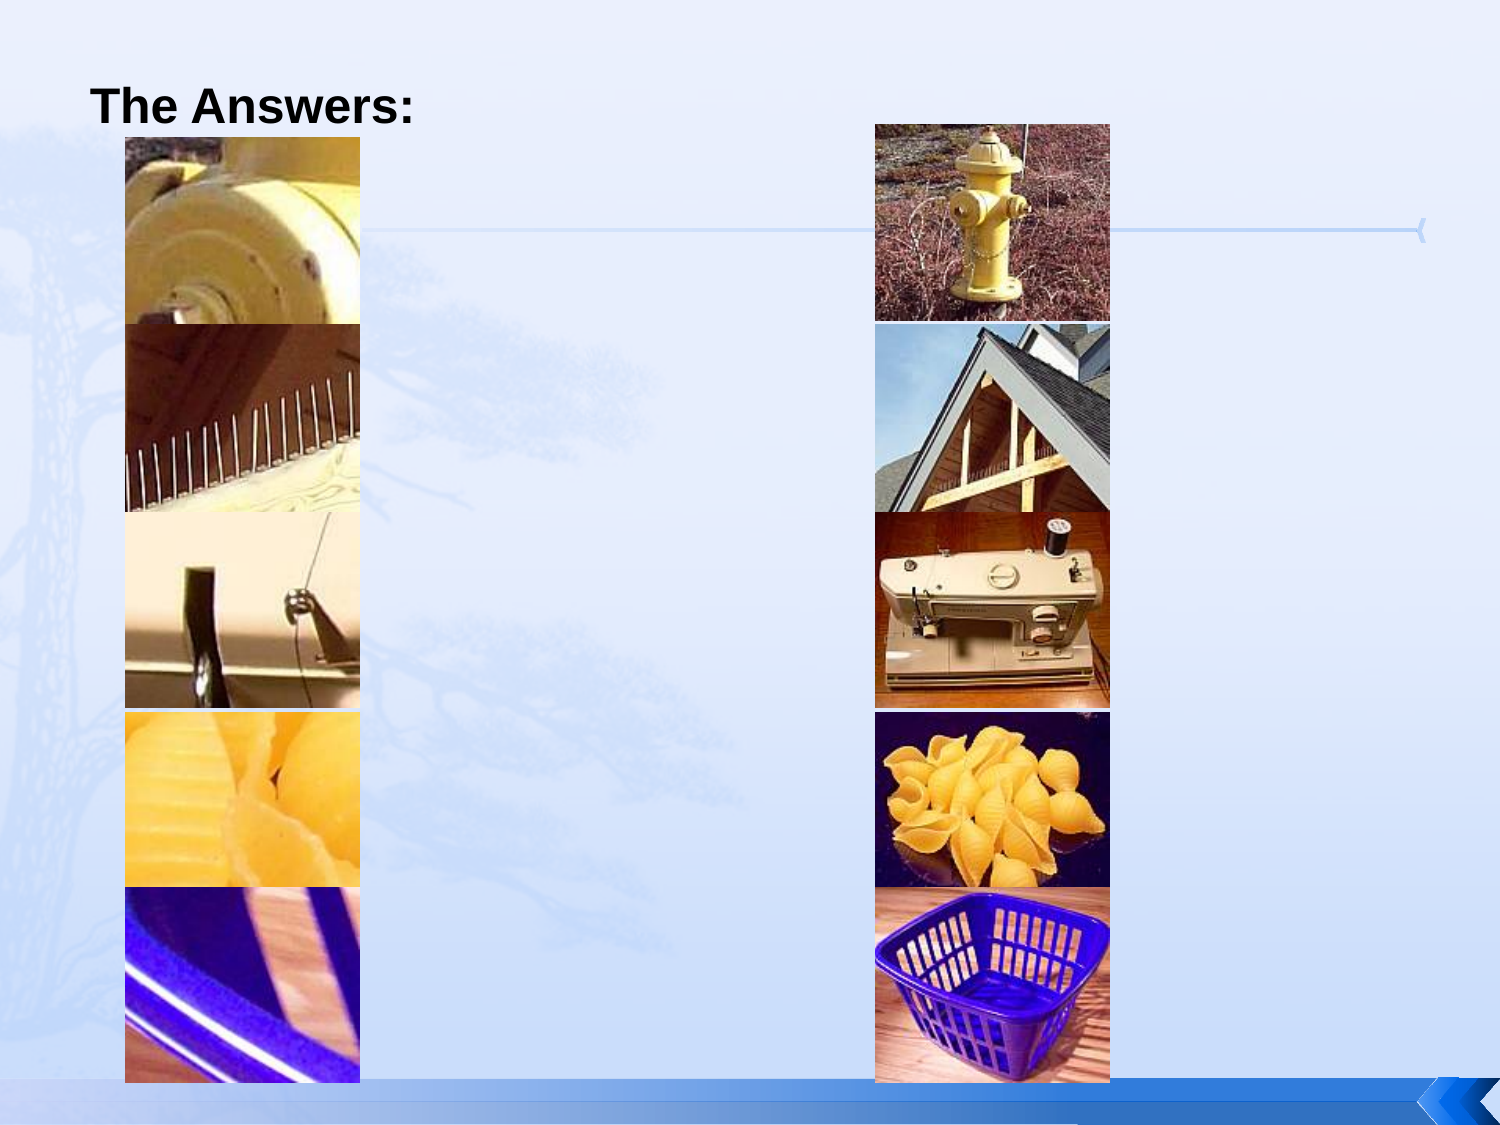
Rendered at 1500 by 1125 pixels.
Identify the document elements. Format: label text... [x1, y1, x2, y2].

picture [124, 711, 360, 1084]
picture [874, 711, 1110, 1084]
picture [874, 324, 1110, 709]
title The Answers: [75, 45, 1425, 163]
picture [124, 136, 360, 709]
picture [874, 124, 1110, 321]
